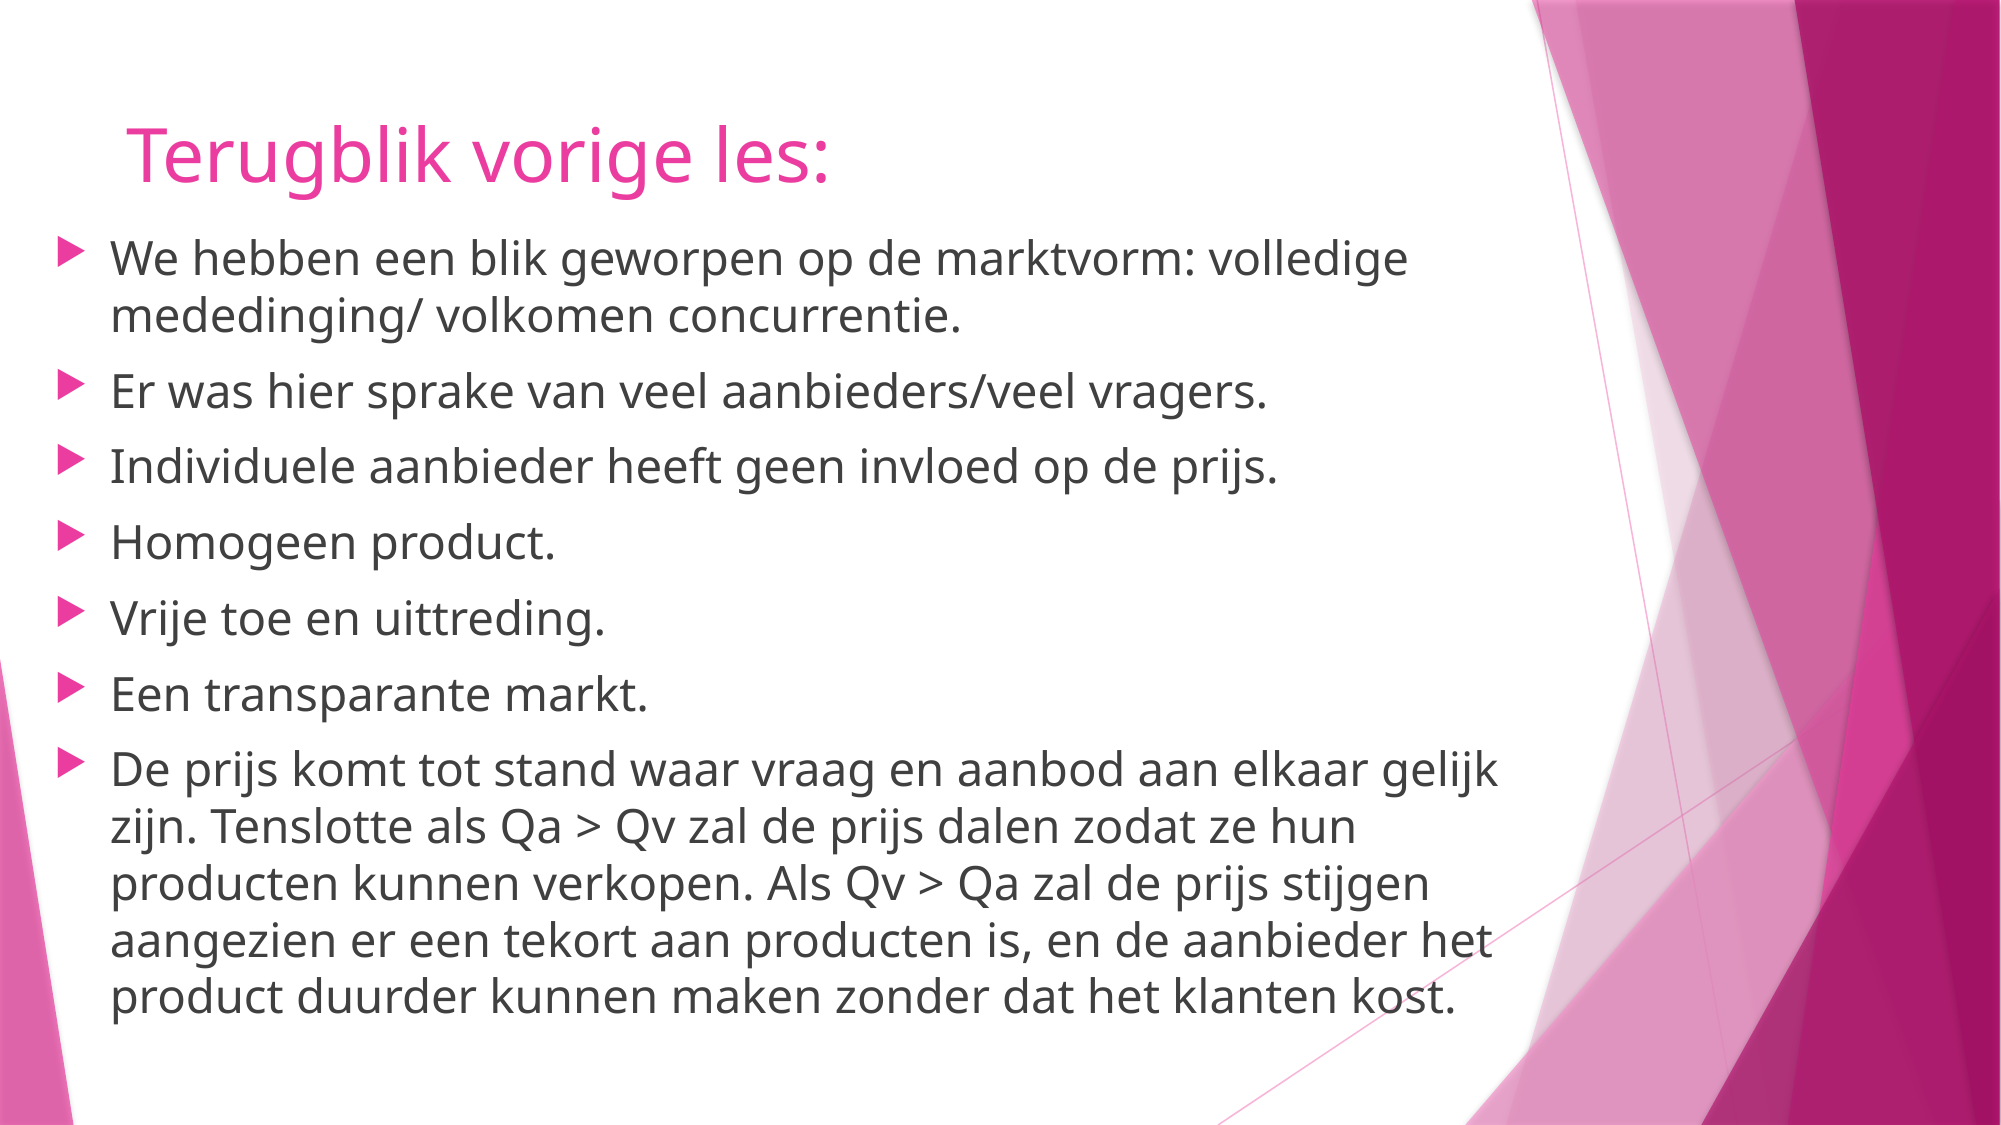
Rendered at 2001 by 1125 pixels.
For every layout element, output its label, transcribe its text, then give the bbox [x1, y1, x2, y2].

list We hebben een blik geworpen op de marktvorm: volledige mededinging/ volkomen concurrentie. Er was hier sprake van veel aanbieders/veel vragers. Individuele aanbieder heeft geen invloed op de prijs. Homogeen product. Vrije toe en uittreding. Een transparante markt. De prijs komt tot stand waar vraag en aanbod aan elkaar gelijk zijn. Tenslotte als Qa > Qv zal de prijs dalen zodat ze hun producten kunnen verkopen. Als Qv > Qa zal de prijs stijgen aangezien er een tekort aan producten is, en de aanbieder het product duurder kunnen maken zonder dat het klanten kost. [39, 221, 1522, 1088]
title Terugblik vorige les: [111, 99, 1522, 221]
